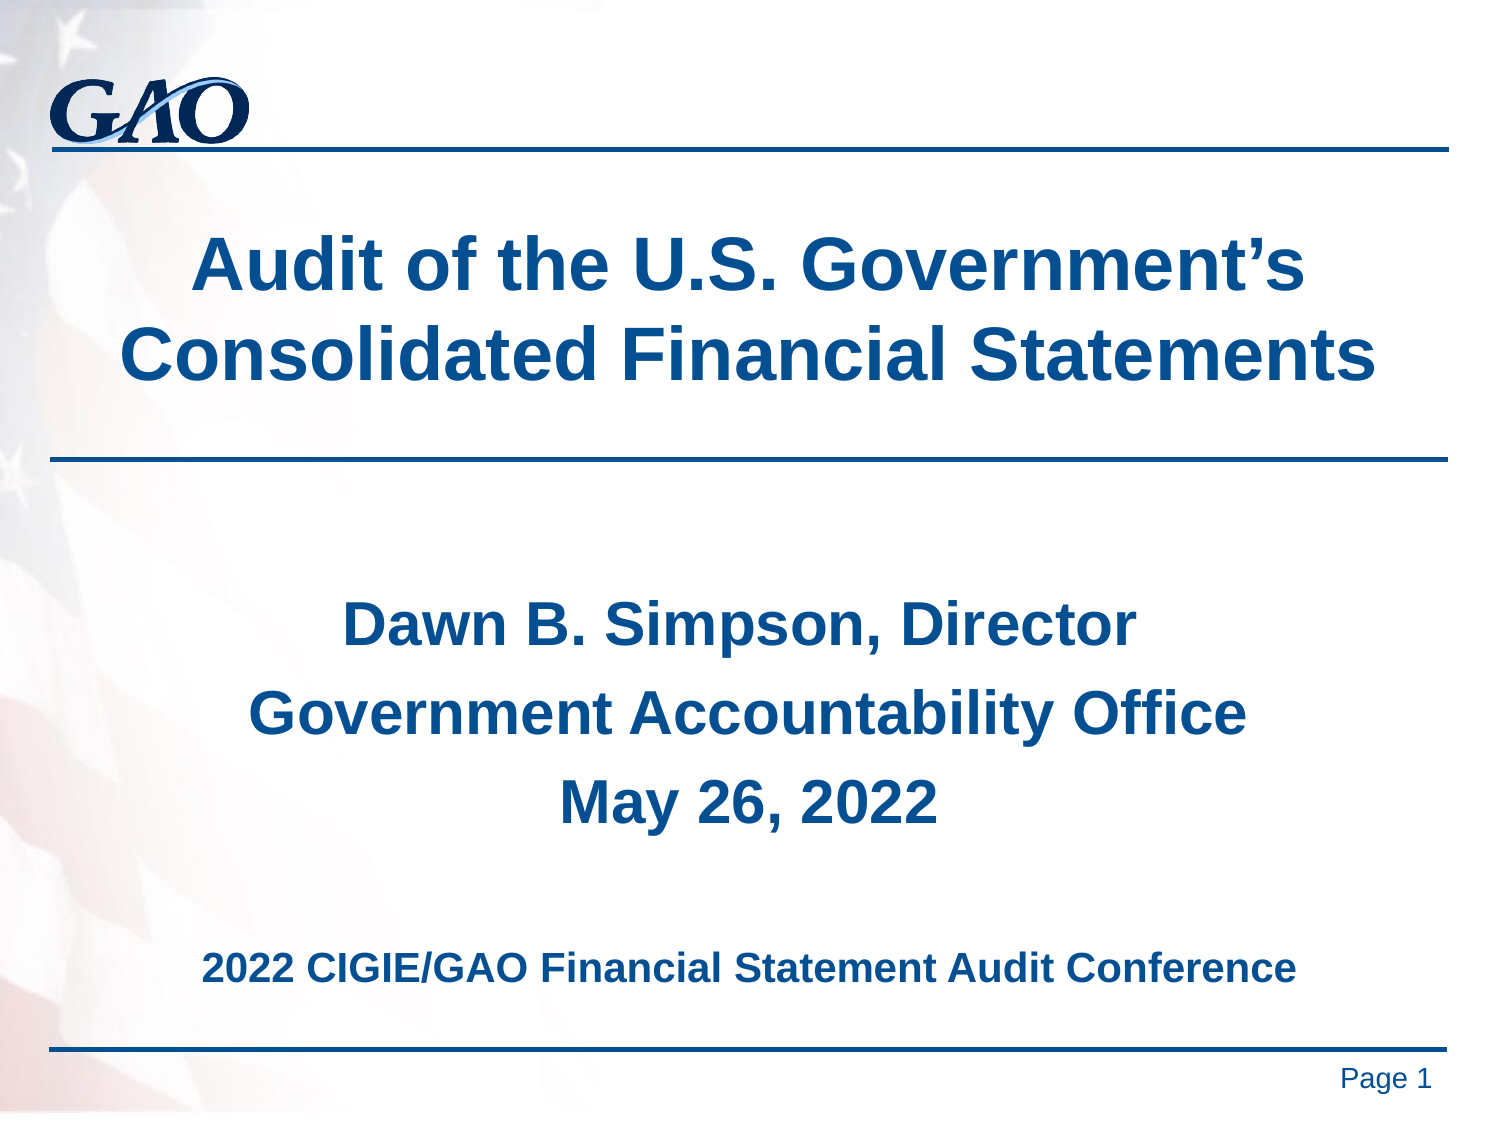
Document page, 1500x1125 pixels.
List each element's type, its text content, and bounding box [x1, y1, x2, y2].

picture [0, 0, 1500, 1125]
subtitle Dawn B. Simpson, Director Government Accountability Office May 26, 2022 2022 CIGIE/GAO Financial Statement Audit Conference [50, 486, 1449, 1000]
title Audit of the U.S. Government’s Consolidated Financial Statements [50, 172, 1449, 438]
slide_number Page 1 [1097, 1050, 1448, 1103]
